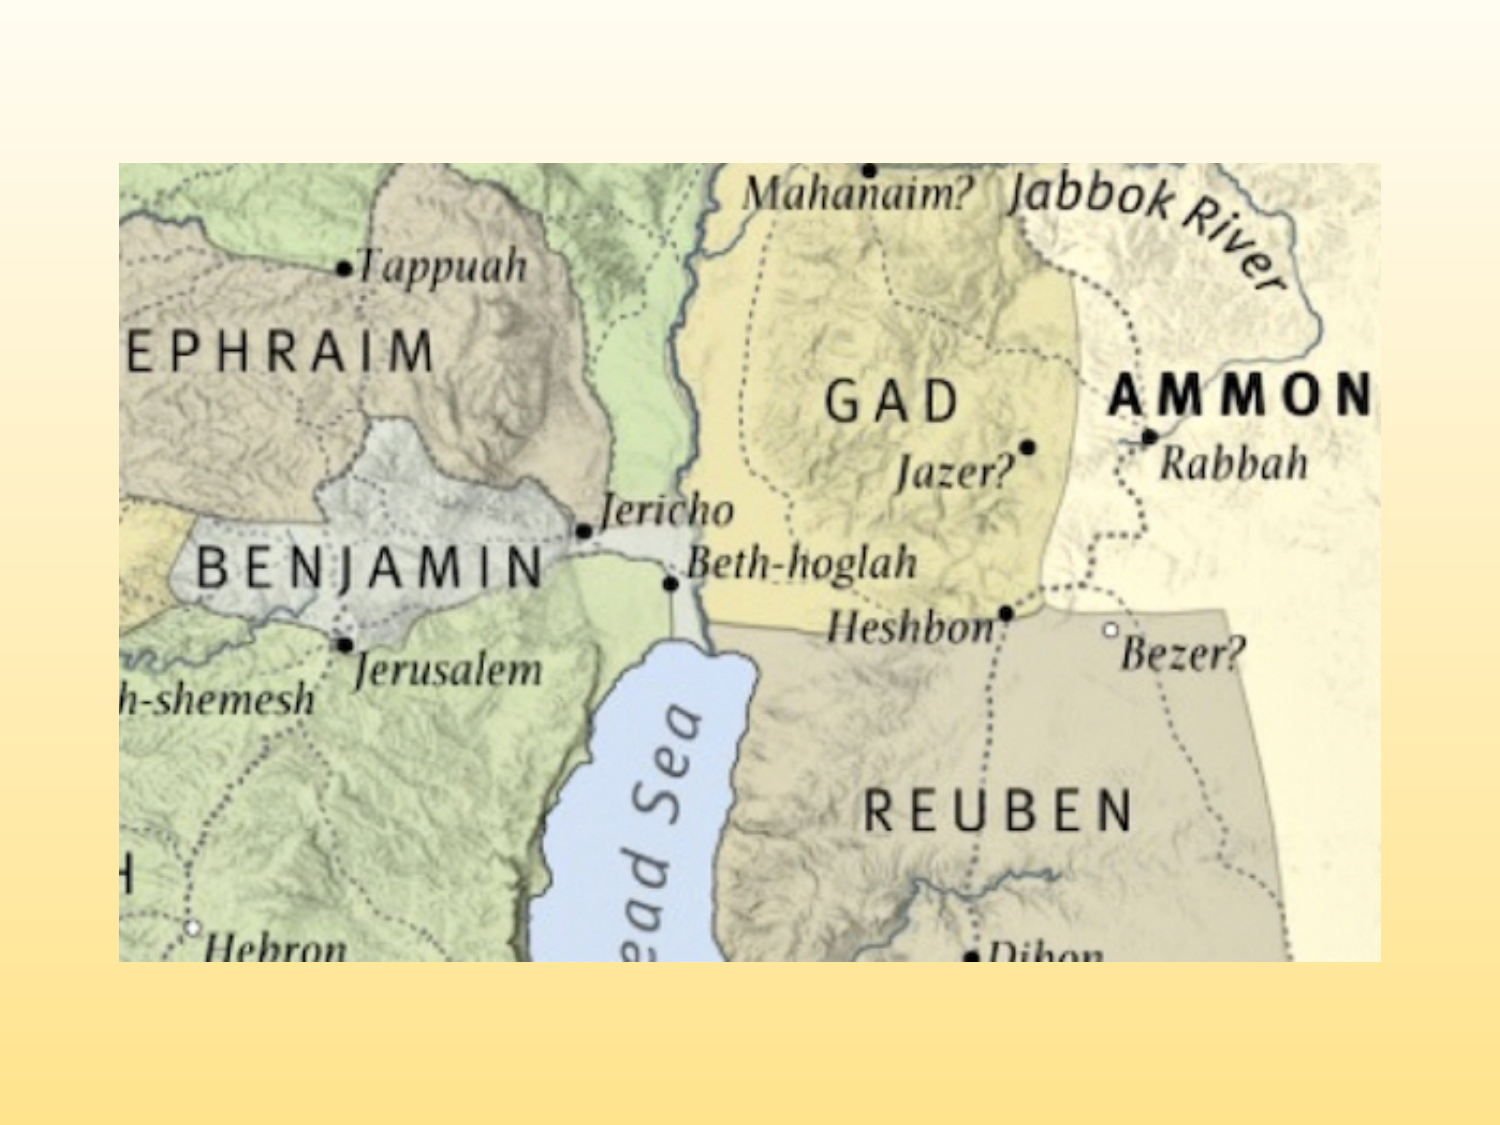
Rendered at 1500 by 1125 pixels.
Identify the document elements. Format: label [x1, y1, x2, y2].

picture [119, 163, 1381, 962]
